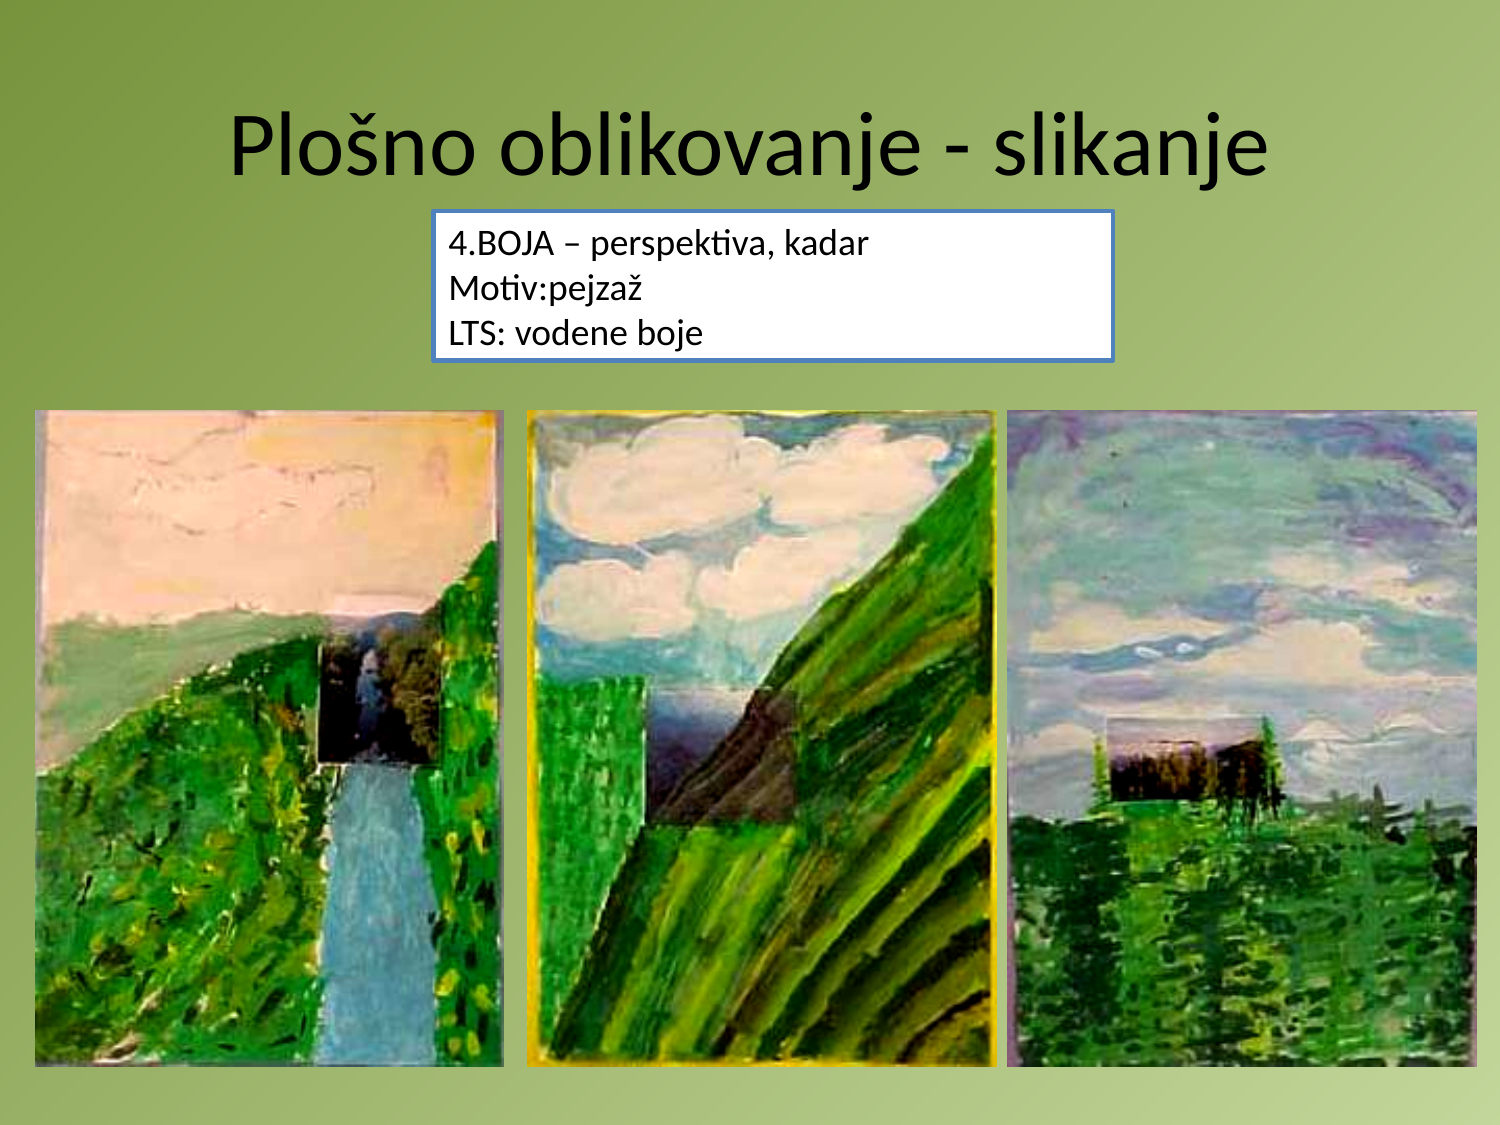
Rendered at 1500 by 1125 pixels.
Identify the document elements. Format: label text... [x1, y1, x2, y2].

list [527, 409, 997, 1067]
picture [34, 409, 505, 1067]
picture [1007, 409, 1477, 1067]
title Plošno oblikovanje - slikanje [74, 44, 1426, 233]
text_box 4.BOJA – perspektiva, kadar Motiv:pejzaž LTS: vodene boje [431, 209, 1115, 363]
